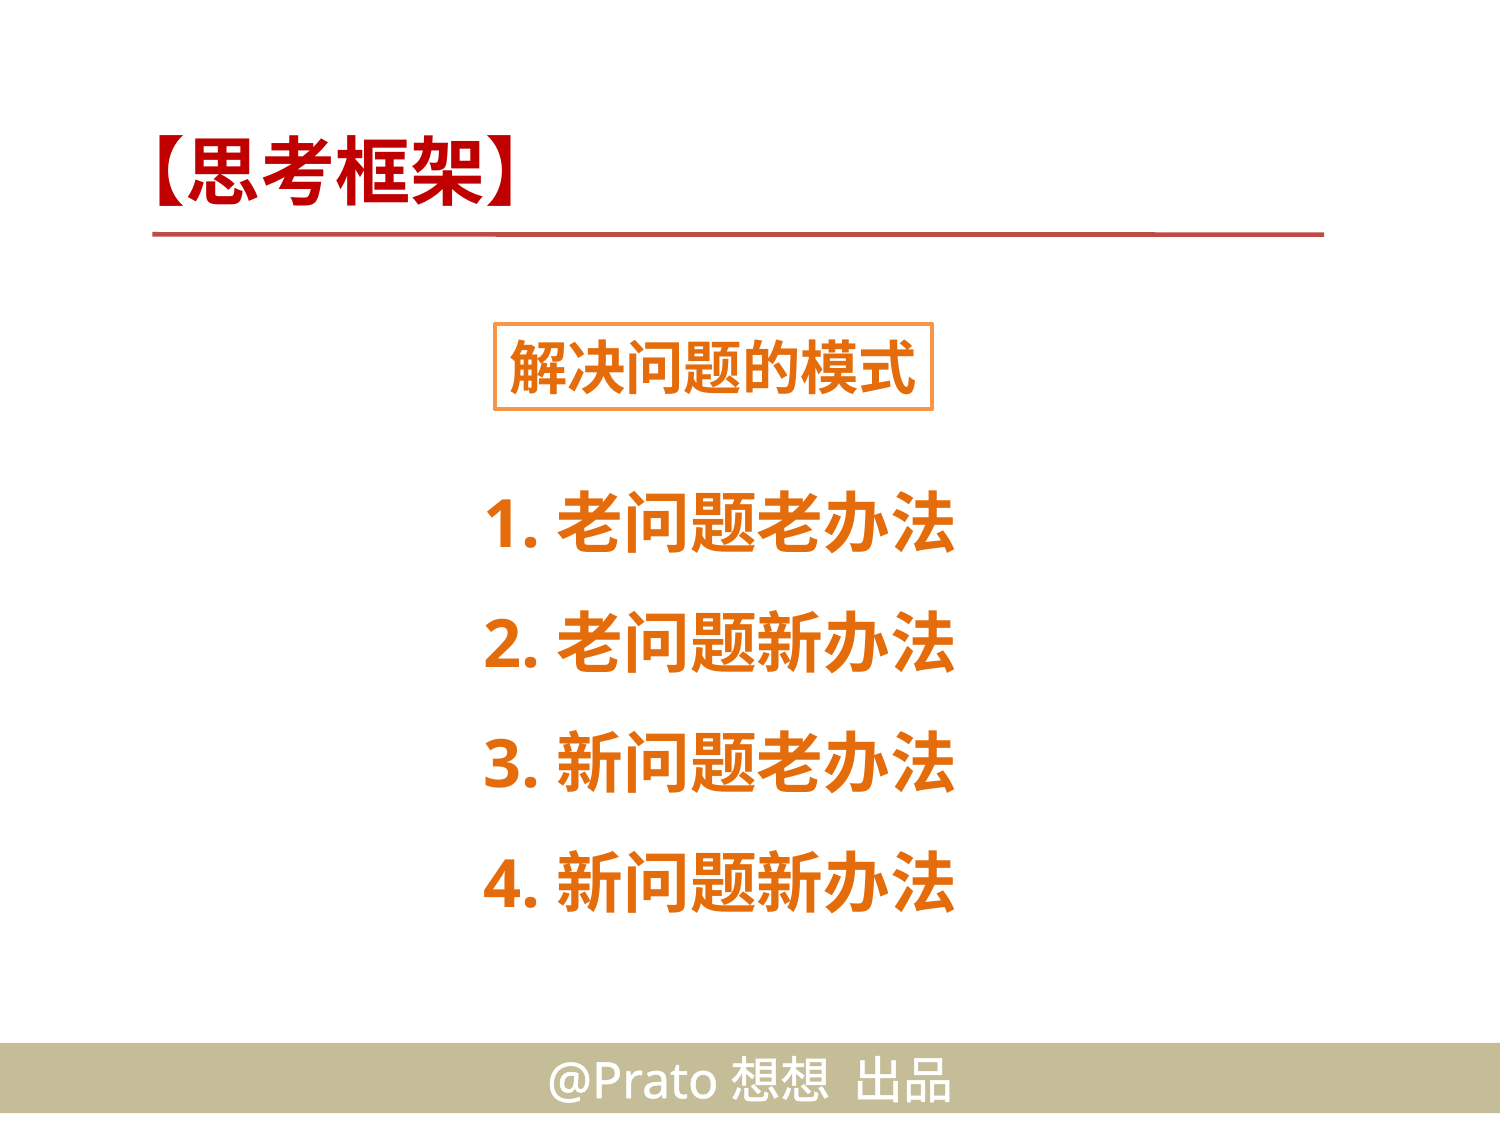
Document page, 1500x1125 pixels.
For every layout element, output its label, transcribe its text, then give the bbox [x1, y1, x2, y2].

text_box 【思考框架】 [96, 117, 576, 222]
text_box 解决问题的模式 [493, 322, 934, 411]
text_box 1.老问题老办法 2.老问题新办法 3.新问题老办法 4.新问题新办法 [468, 433, 1055, 928]
text_box @Prato想想 出品 [0, 1041, 1500, 1115]
